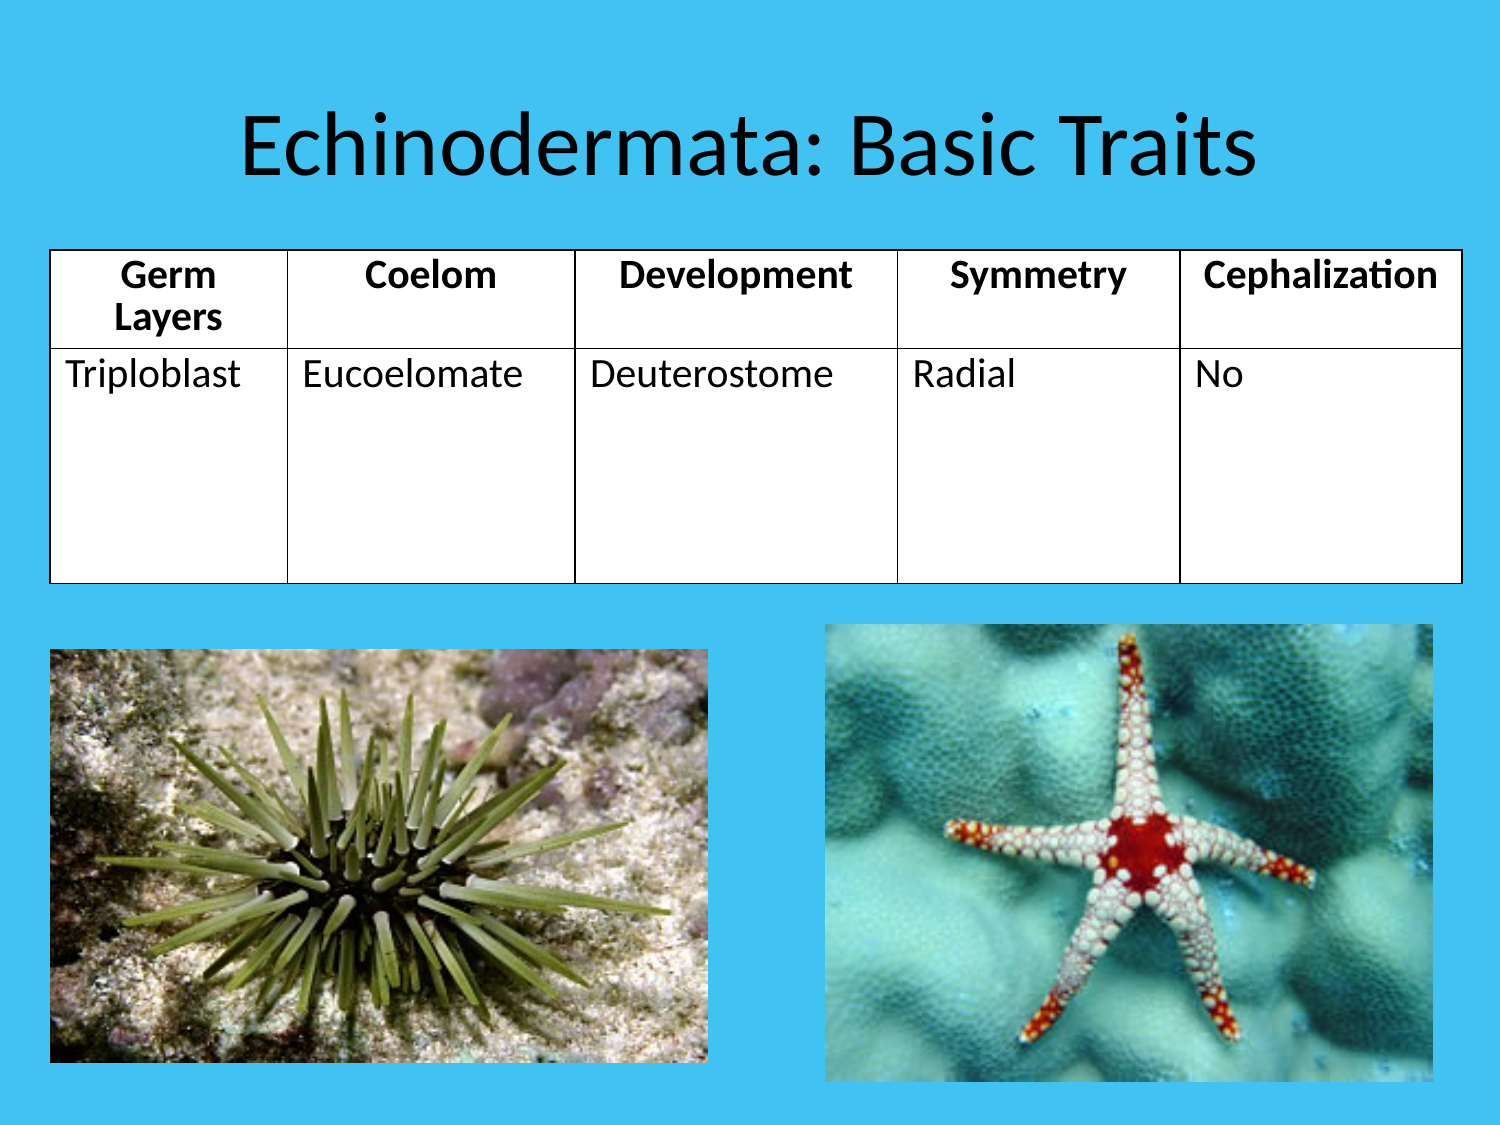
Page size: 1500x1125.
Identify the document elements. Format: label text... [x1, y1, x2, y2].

table_header Coelom [288, 251, 574, 348]
table_cell Eucoelomate [288, 349, 574, 583]
table_cell Deuterostome [576, 349, 897, 583]
table_header Germ Layers [51, 251, 287, 348]
table_header Cephalization [1181, 251, 1461, 348]
table_cell Triploblast [51, 349, 287, 583]
table_header Development [576, 251, 897, 348]
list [49, 649, 708, 1063]
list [824, 624, 1433, 1082]
title Echinodermata: Basic Traits [75, 45, 1425, 233]
table_cell Radial [898, 349, 1179, 583]
table_header Symmetry [898, 251, 1179, 348]
table_cell No [1181, 349, 1461, 583]
